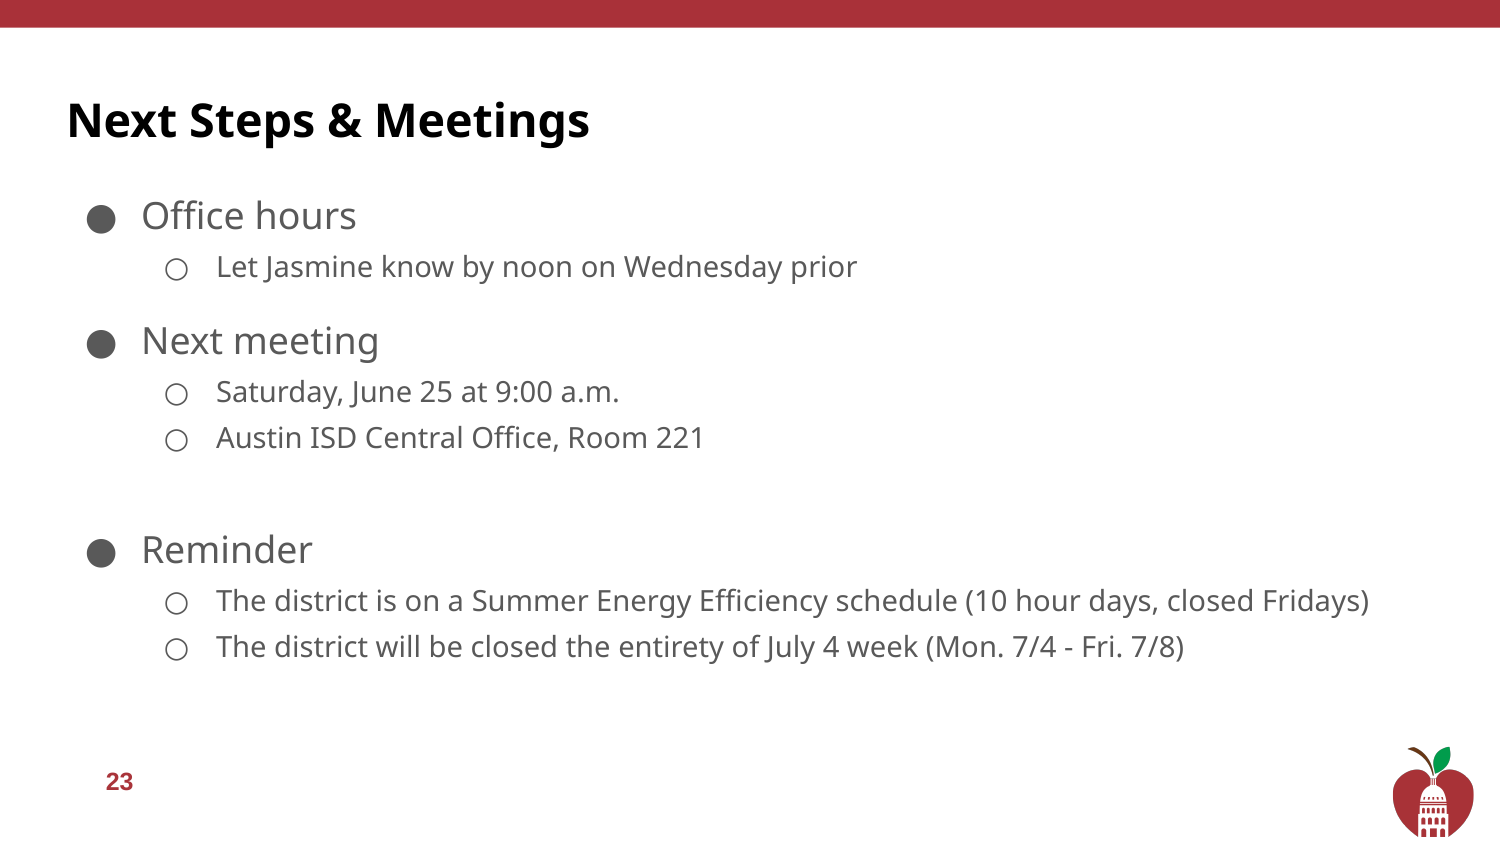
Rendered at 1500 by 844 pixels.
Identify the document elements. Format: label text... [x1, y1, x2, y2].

picture [1385, 744, 1481, 839]
title Next Steps & Meetings [51, 72, 1449, 167]
list Office hours Let Jasmine know by noon on Wednesday prior Next meeting Saturday, June 25 at 9:00 a.m. Austin ISD Central Office, Room 221 Reminder The district is on a Summer Energy Efficiency schedule (10 hour days, closed Fridays) The district will be closed the entirety of July 4 week (Mon. 7/4 - Fri. 7/8) [51, 166, 1387, 728]
text_box [0, 0, 1500, 28]
slide_number ‹#› [58, 749, 149, 814]
